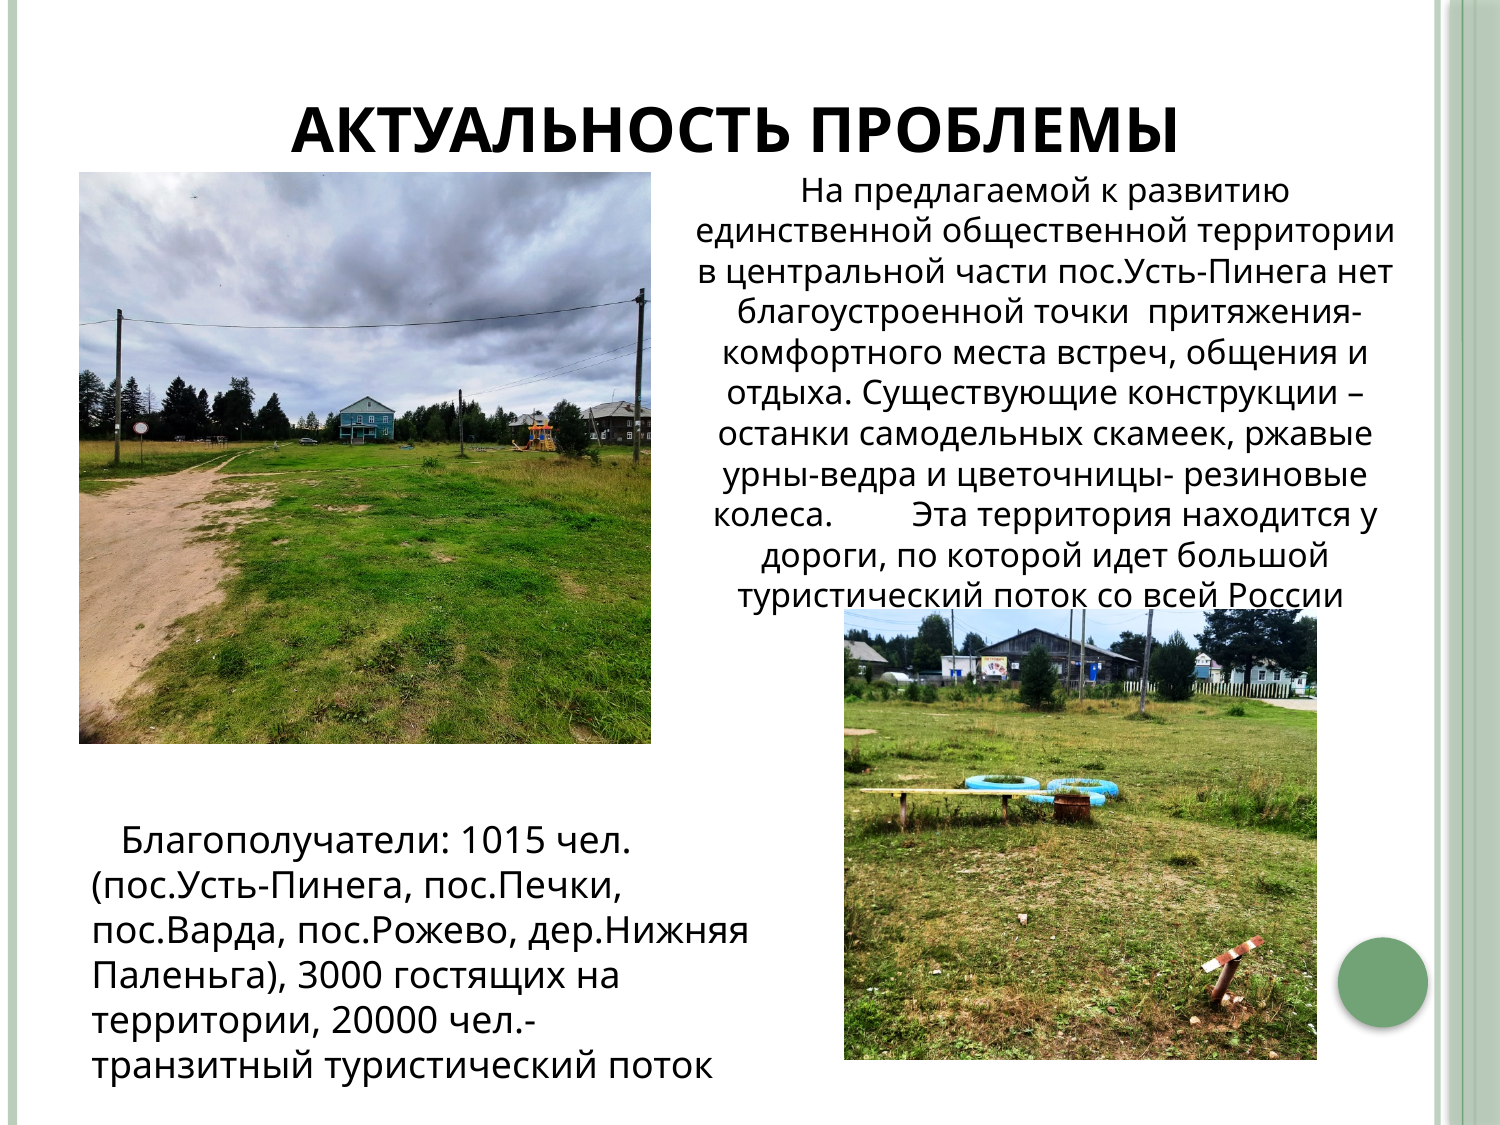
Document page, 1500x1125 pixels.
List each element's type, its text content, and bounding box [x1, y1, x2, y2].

text_box Благополучатели: 1015 чел. (пос.Усть-Пинега, пос.Печки, пос.Варда, пос.Рожево, дер.Нижняя Паленьга), 3000 гостящих на территории, 20000 чел.- транзитный туристический поток [76, 764, 774, 1094]
picture [79, 172, 652, 745]
title Актуальность проблемы [123, 19, 1349, 173]
list На предлагаемой к развитию единственной общественной территории в центральной части пос.Усть-Пинега нет благоустроенной точки притяжения- комфортного места встреч, общения и отдыха. Существующие конструкции – останки самодельных скамеек, ржавые урны-ведра и цветочницы- резиновые колеса. Эта территория находится у дороги, по которой идет большой туристический поток со всей России [679, 160, 1412, 657]
picture [843, 609, 1318, 1061]
